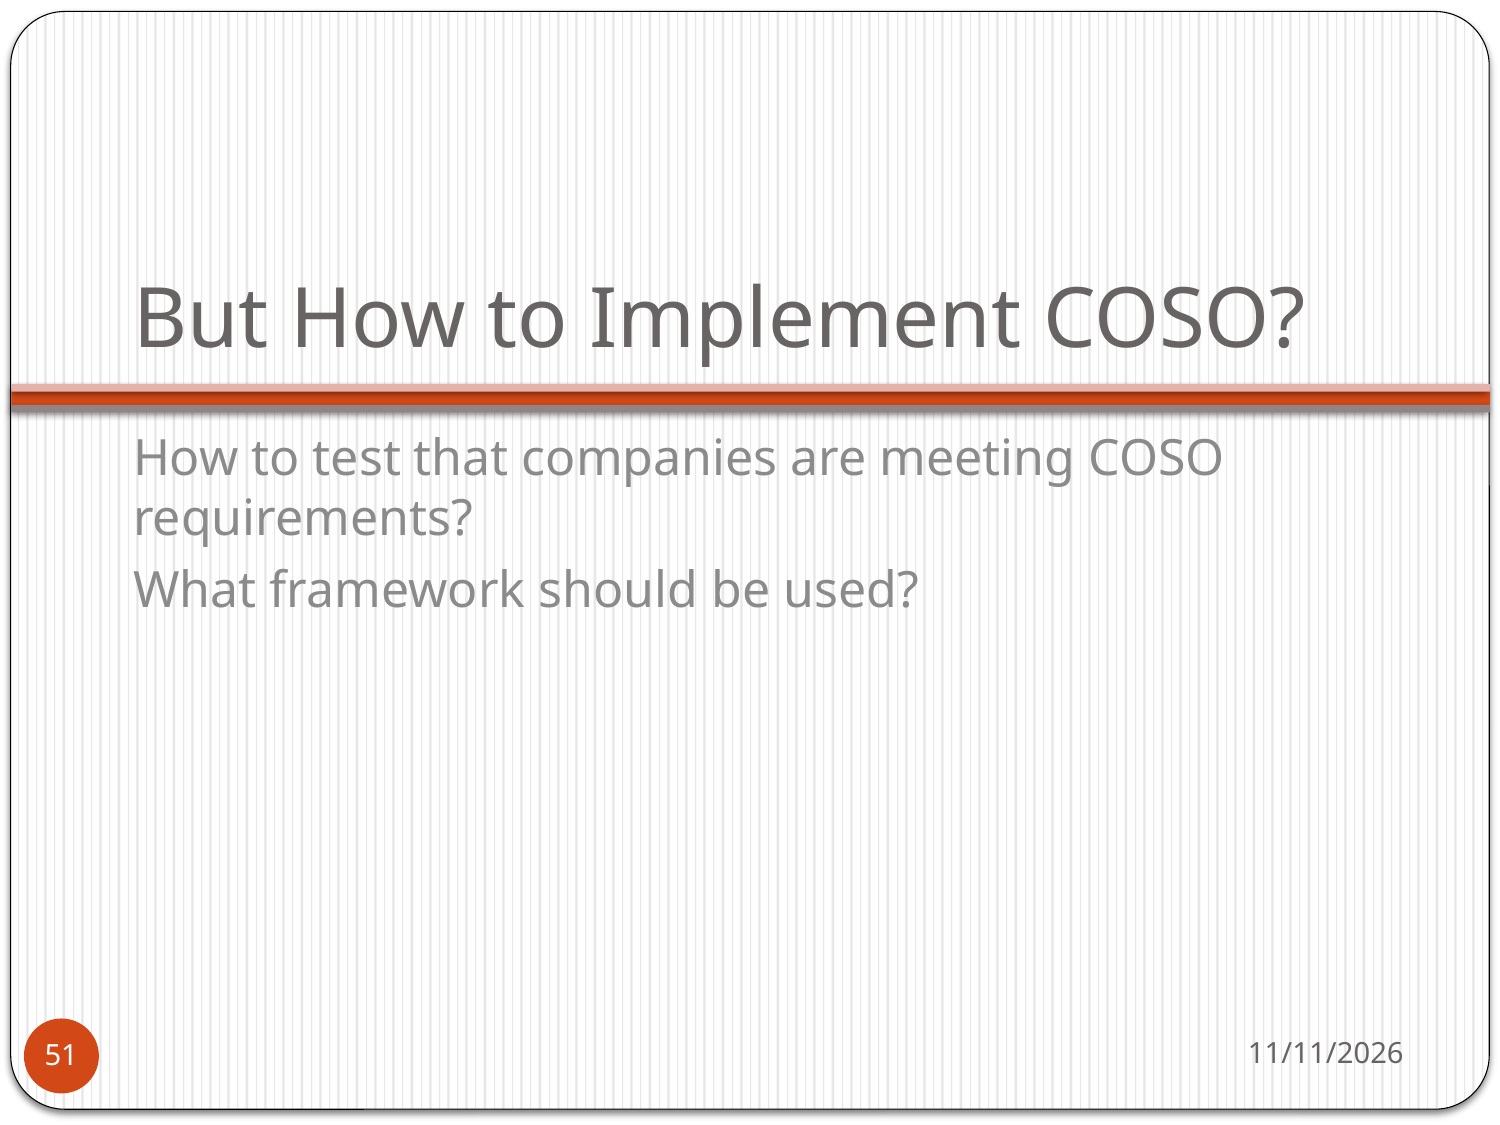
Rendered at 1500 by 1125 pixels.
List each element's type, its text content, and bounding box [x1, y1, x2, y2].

slide_number 51 [23, 1018, 99, 1094]
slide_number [1012, 1015, 1419, 1094]
list How to test that companies are meeting COSO requirements? What framework should be used? [118, 417, 1394, 638]
title But How to Implement COSO? [118, 156, 1394, 380]
